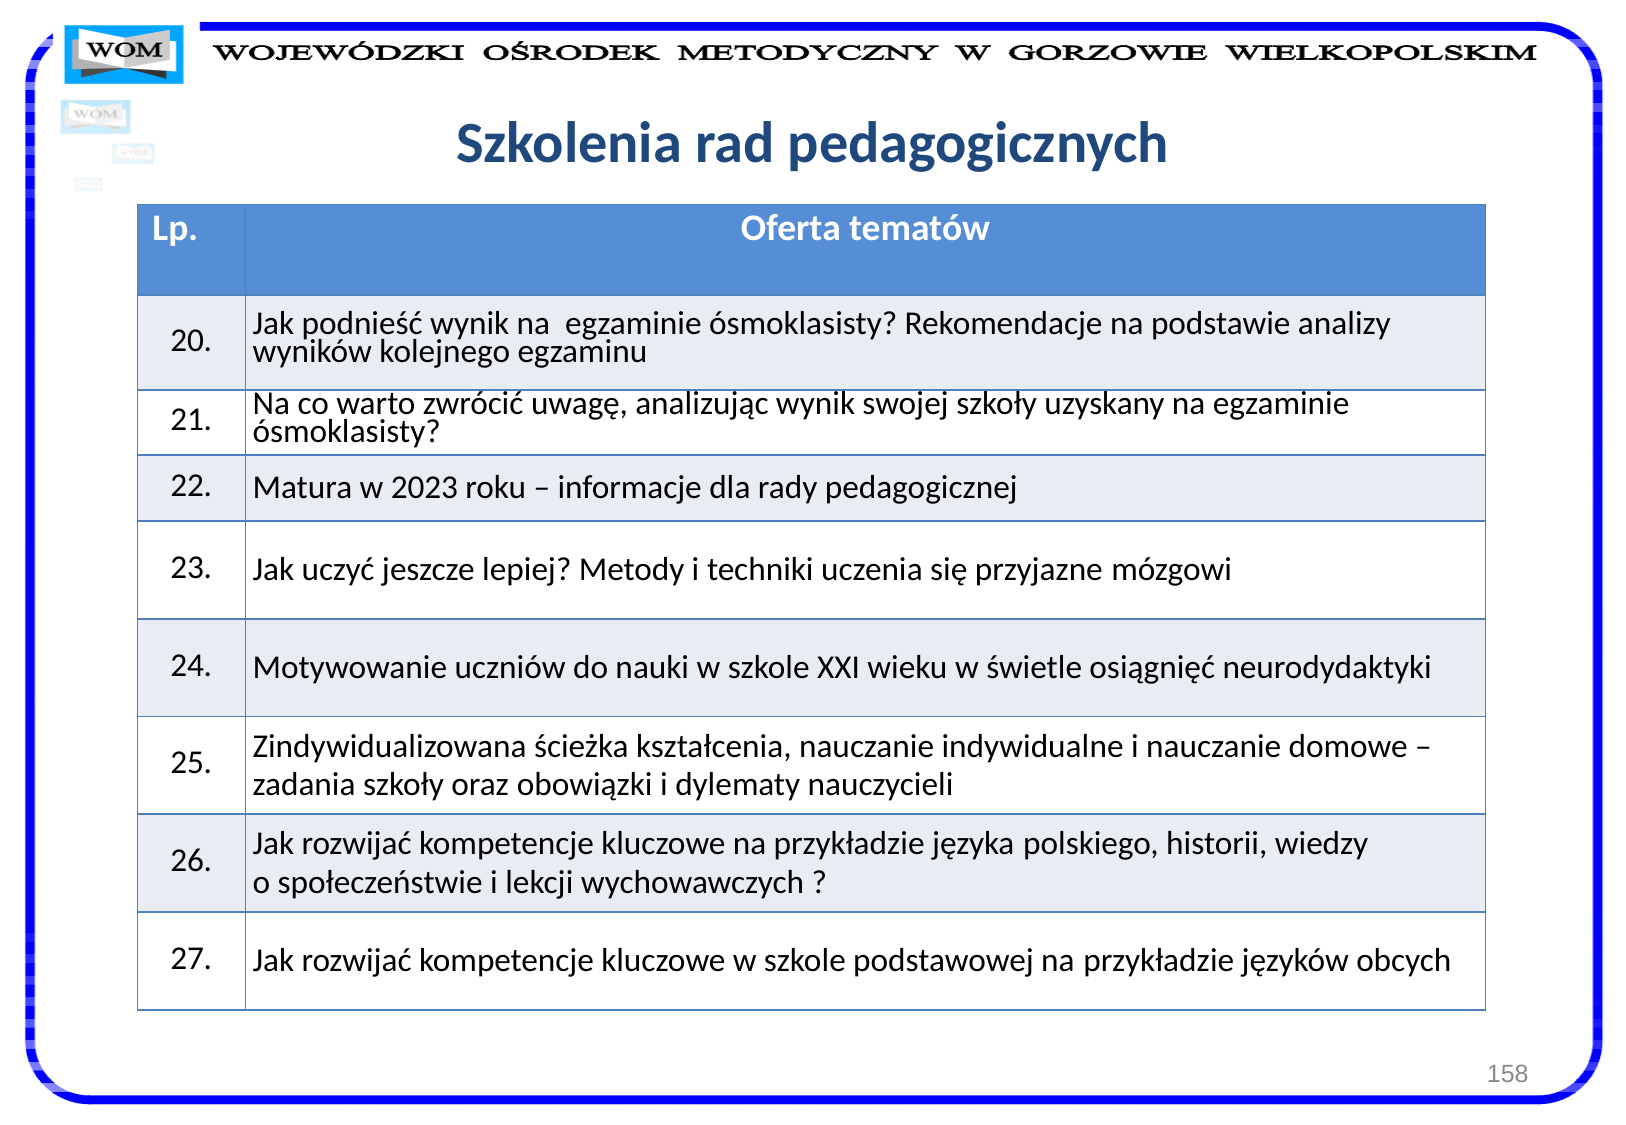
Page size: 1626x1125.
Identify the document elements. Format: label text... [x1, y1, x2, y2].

table_cell 21. [138, 391, 245, 454]
table_cell Jak uczyć jeszcze lepiej? Metody i techniki uczenia się przyjazne mózgowi [246, 522, 1485, 618]
table_cell Na co warto zwrócić uwagę, analizując wynik swojej szkoły uzyskany na egzaminie ósmoklasisty? [246, 391, 1485, 454]
slide_number 158 [1164, 1042, 1544, 1103]
title Szkolenia rad pedagogicznych [81, 45, 1544, 233]
table_header Oferta tematów [246, 205, 1485, 294]
table_header Lp. [138, 205, 245, 294]
table_cell 20. [138, 296, 245, 389]
table_cell Jak podnieść wynik na egzaminie ósmoklasisty? Rekomendacje na podstawie analizy wyników kolejnego egzaminu [246, 296, 1485, 389]
table_cell Zindywidualizowana ścieżka kształcenia, nauczanie indywidualne i nauczanie domowe – zadania szkoły oraz obowiązki i dylematy nauczycieli [246, 717, 1485, 813]
table_cell Matura w 2023 roku – informacje dla rady pedagogicznej [246, 456, 1485, 520]
table_cell 26. [138, 815, 245, 911]
picture [0, 0, 1625, 1125]
table_cell Jak rozwijać kompetencje kluczowe na przykładzie języka polskiego, historii, wiedzy o społeczeństwie i lekcji wychowawczych ? [246, 815, 1485, 911]
table_cell 23. [138, 522, 245, 618]
table_cell 27. [138, 913, 245, 1009]
table_cell Jak rozwijać kompetencje kluczowe w szkole podstawowej na przykładzie języków obcych [246, 913, 1485, 1009]
table_cell Motywowanie uczniów do nauki w szkole XXI wieku w świetle osiągnięć neurodydaktyki [246, 620, 1485, 716]
table_cell 25. [138, 717, 245, 813]
table_cell 24. [138, 620, 245, 716]
table_cell 22. [138, 456, 245, 520]
